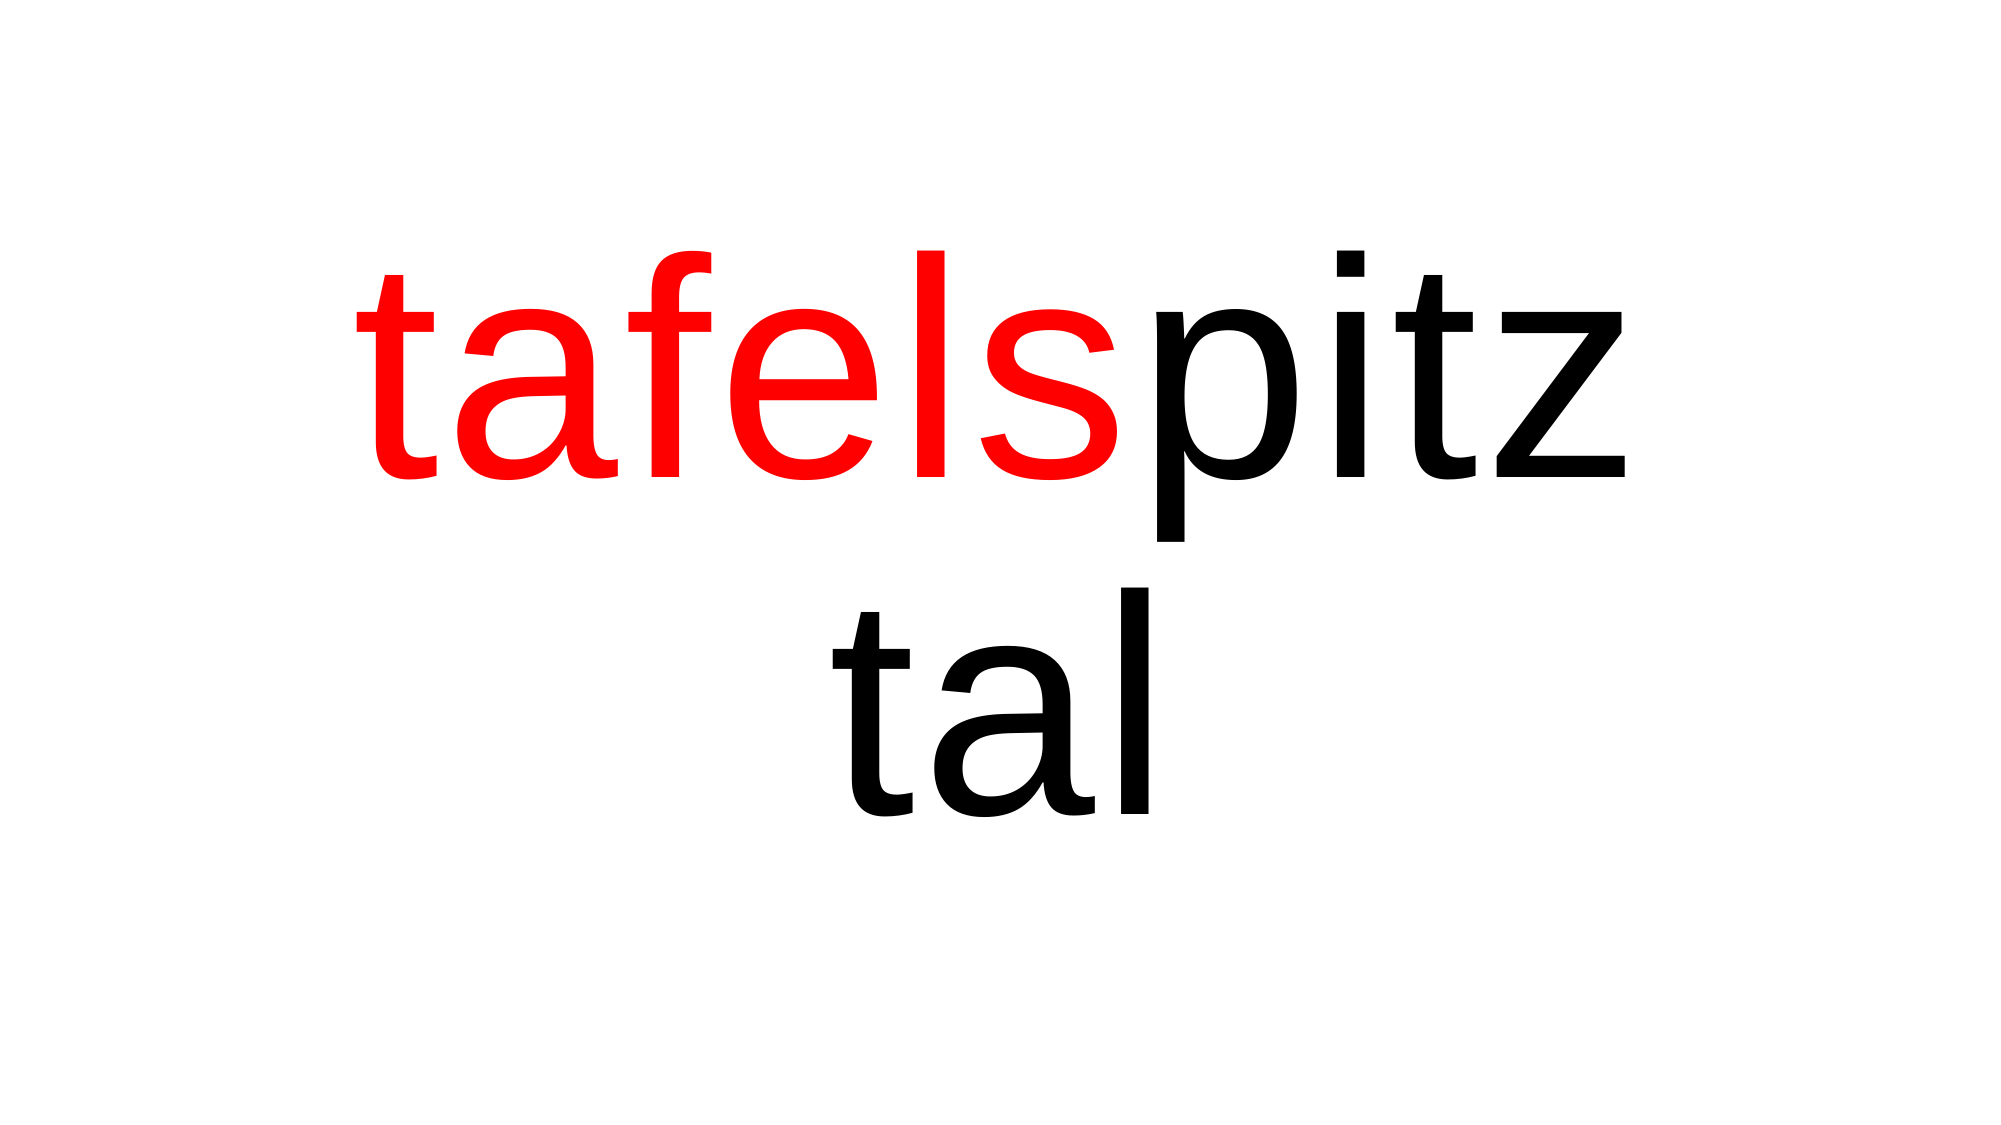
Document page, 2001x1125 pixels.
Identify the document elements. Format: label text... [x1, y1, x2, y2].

title tafelspitz tal [0, 285, 2000, 890]
